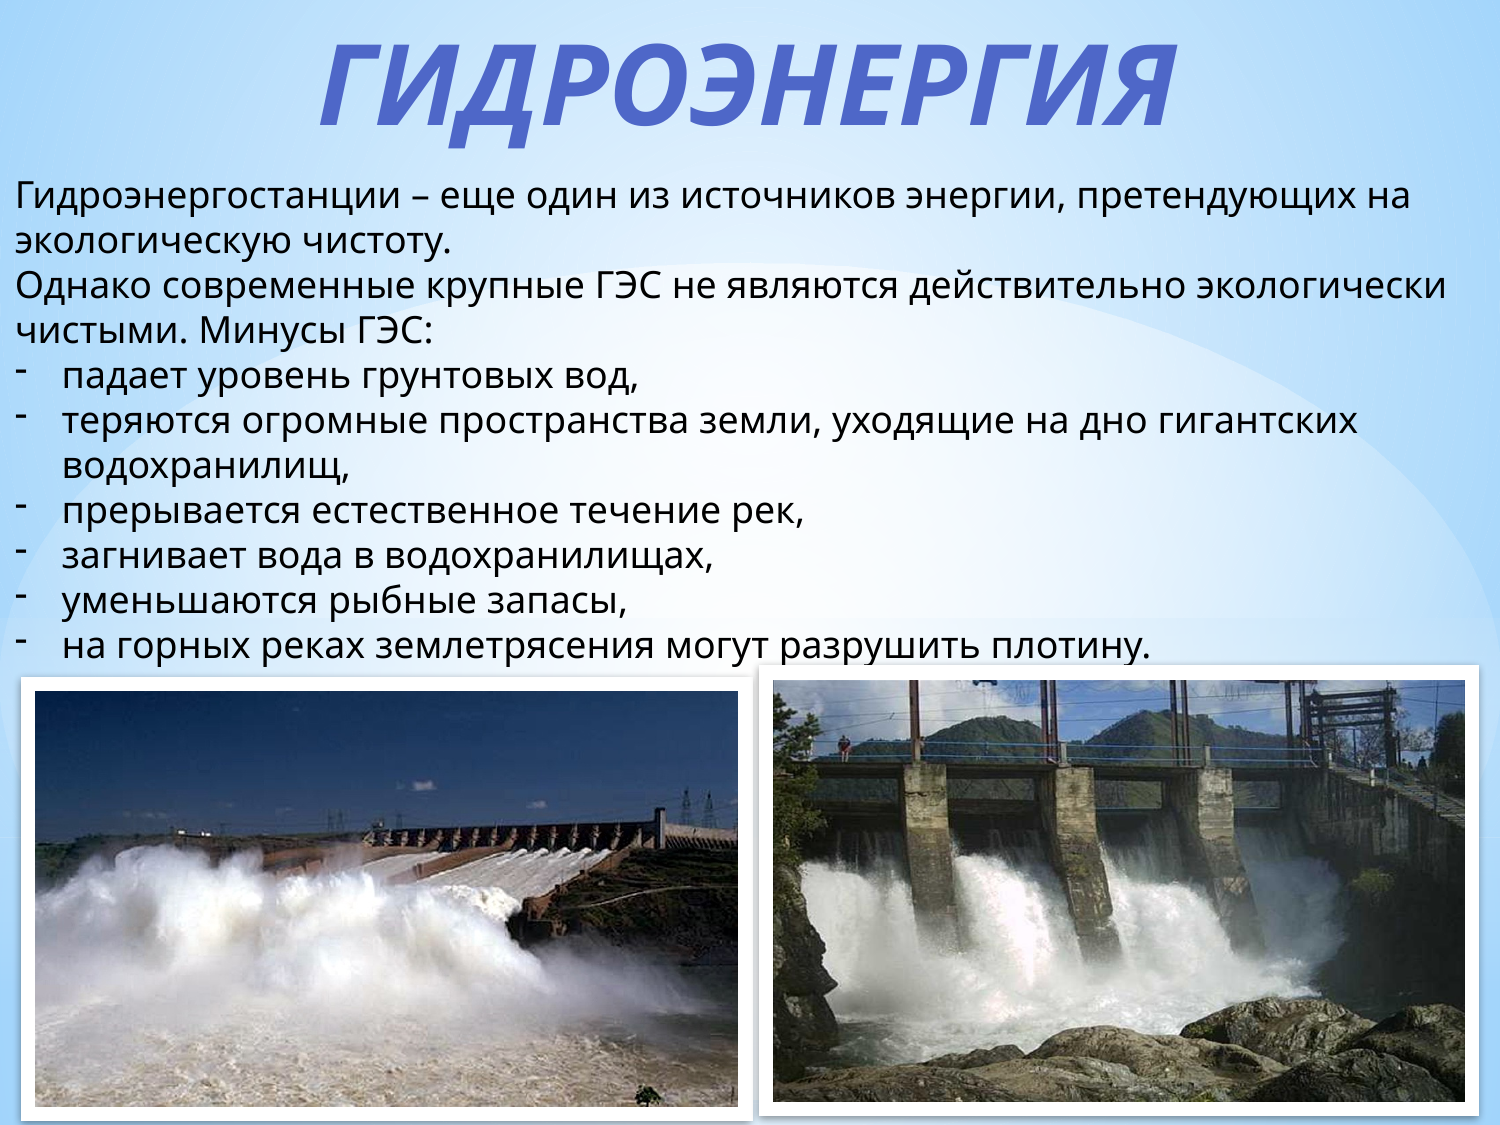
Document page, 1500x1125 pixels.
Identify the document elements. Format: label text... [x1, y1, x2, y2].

text_box Гидроэнергия [302, 4, 1194, 155]
picture [773, 679, 1466, 1102]
picture [34, 691, 739, 1107]
text_box Гидроэнергостанции – еще один из источников энергии, претендующих на экологическую чистоту. Однако современные крупные ГЭС не являются действительно экологически чистыми. Минусы ГЭС: падает уровень грунтовых вод, теряются огромные пространства земли, уходящие на дно гигантских водохранилищ, прерывается естественное течение рек, загнивает вода в водохранилищах, уменьшаются рыбные запасы, на горных реках землетрясения могут разрушить плотину. [0, 163, 1500, 719]
